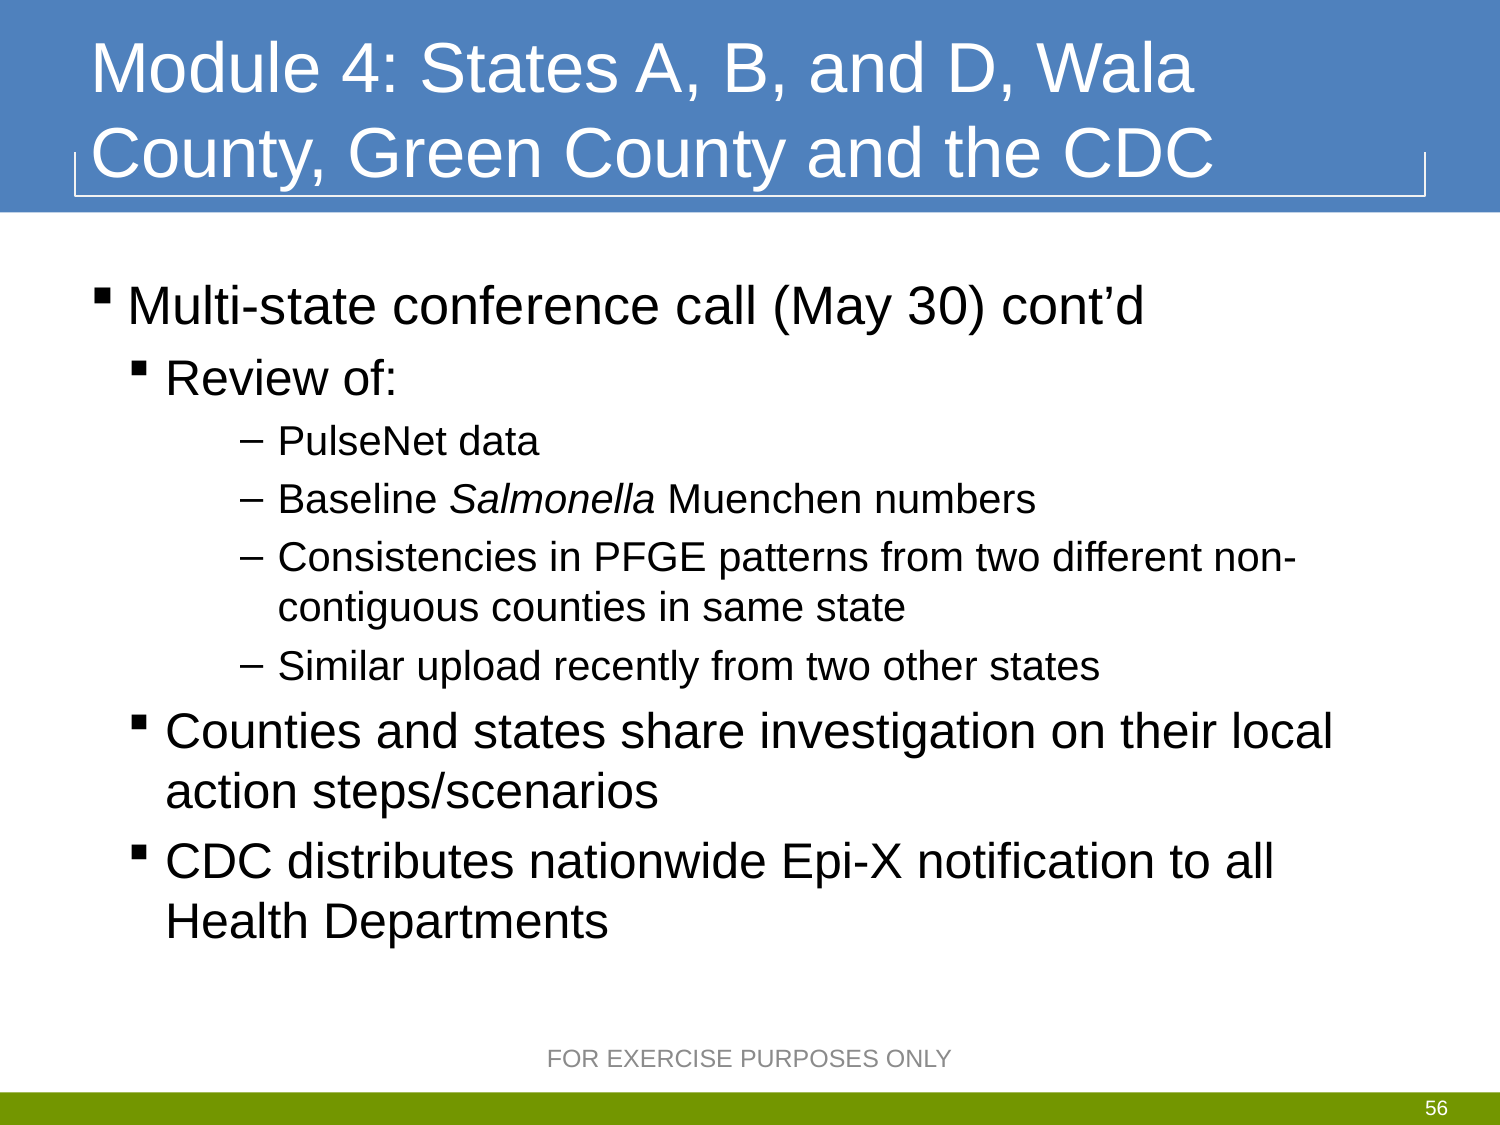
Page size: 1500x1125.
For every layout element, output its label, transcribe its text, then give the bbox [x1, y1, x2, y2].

footer FOR EXERCISE PURPOSES ONLY [512, 1042, 988, 1103]
title Module 4: States A, B, and D, Wala County, Green County and the CDC [74, 12, 1426, 201]
list Multi-state conference call (May 30) cont’d Review of: PulseNet data Baseline Salmonella Muenchen numbers Consistencies in PFGE patterns from two different non-contiguous counties in same state Similar upload recently from two other states Counties and states share investigation on their local action steps/scenarios CDC distributes nationwide Epi-X notification to all Health Departments [74, 262, 1426, 1006]
